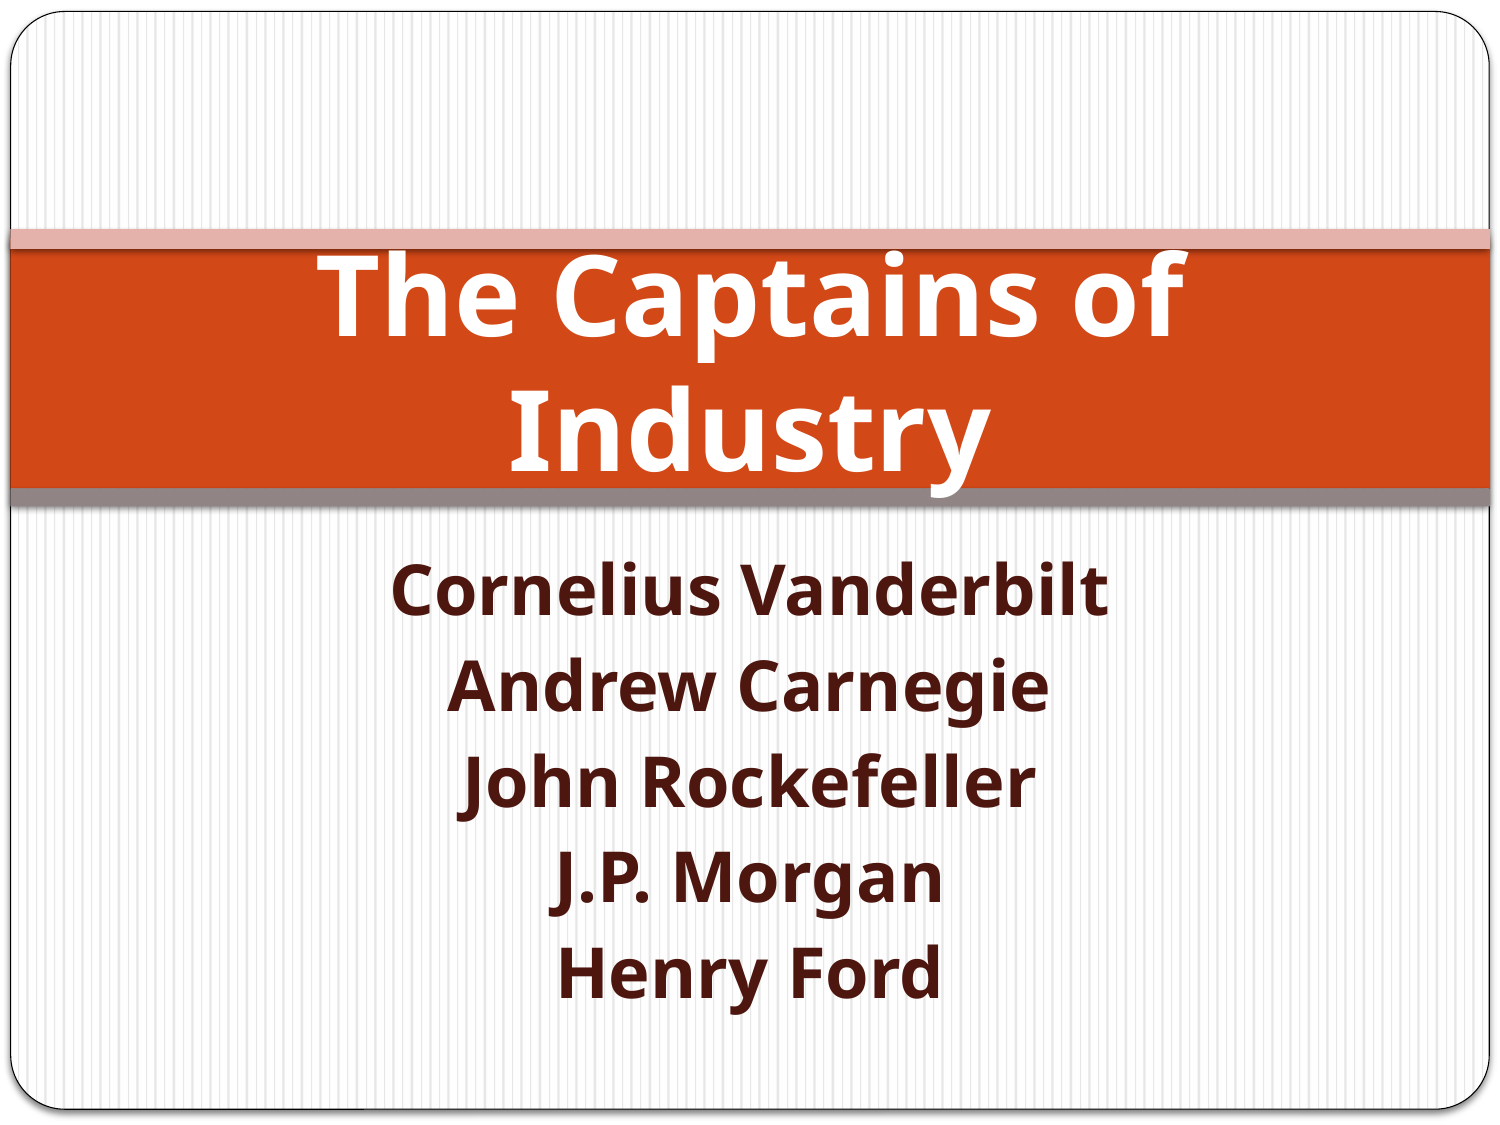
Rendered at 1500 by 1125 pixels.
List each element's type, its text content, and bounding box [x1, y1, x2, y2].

title The Captains of Industry [112, 262, 1388, 463]
subtitle Cornelius Vanderbilt Andrew Carnegie John Rockefeller J.P. Morgan Henry Ford [225, 537, 1275, 1025]
